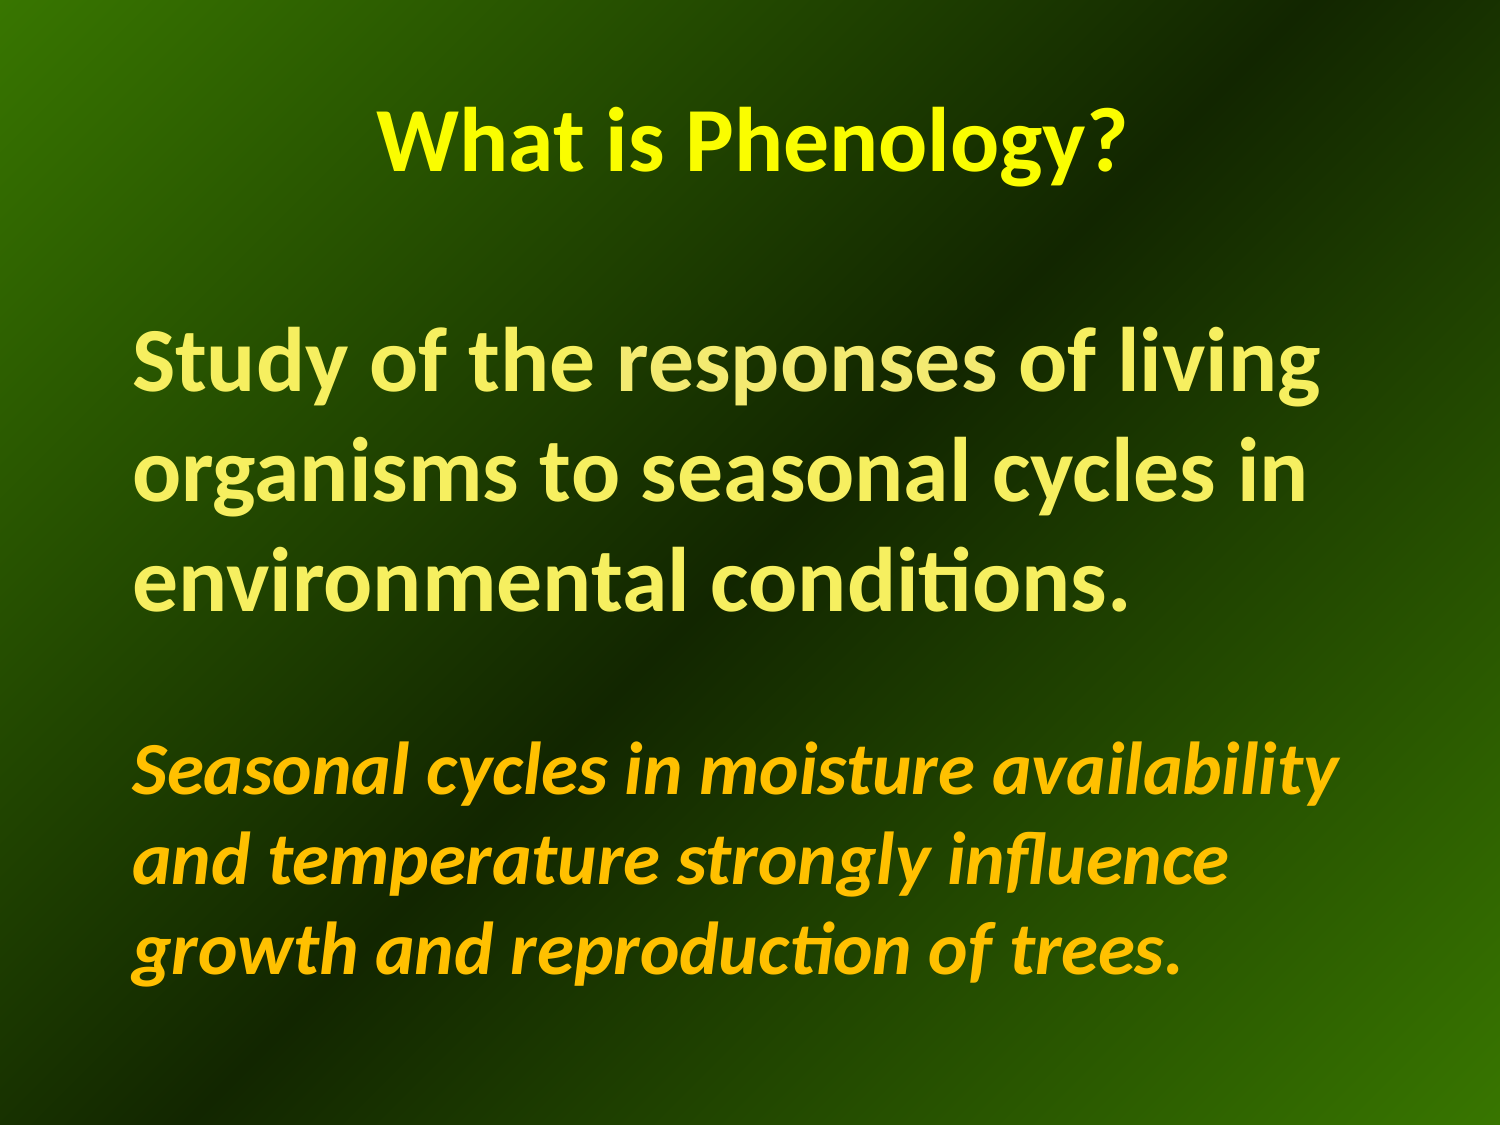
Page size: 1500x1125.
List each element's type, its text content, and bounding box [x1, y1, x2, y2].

title Study of the responses of living organisms to seasonal cycles in environmental conditions. Seasonal cycles in moisture availability and temperature strongly influence growth and reproduction of trees. [117, 210, 1383, 1079]
text_box What is Phenology? [17, 72, 1489, 198]
